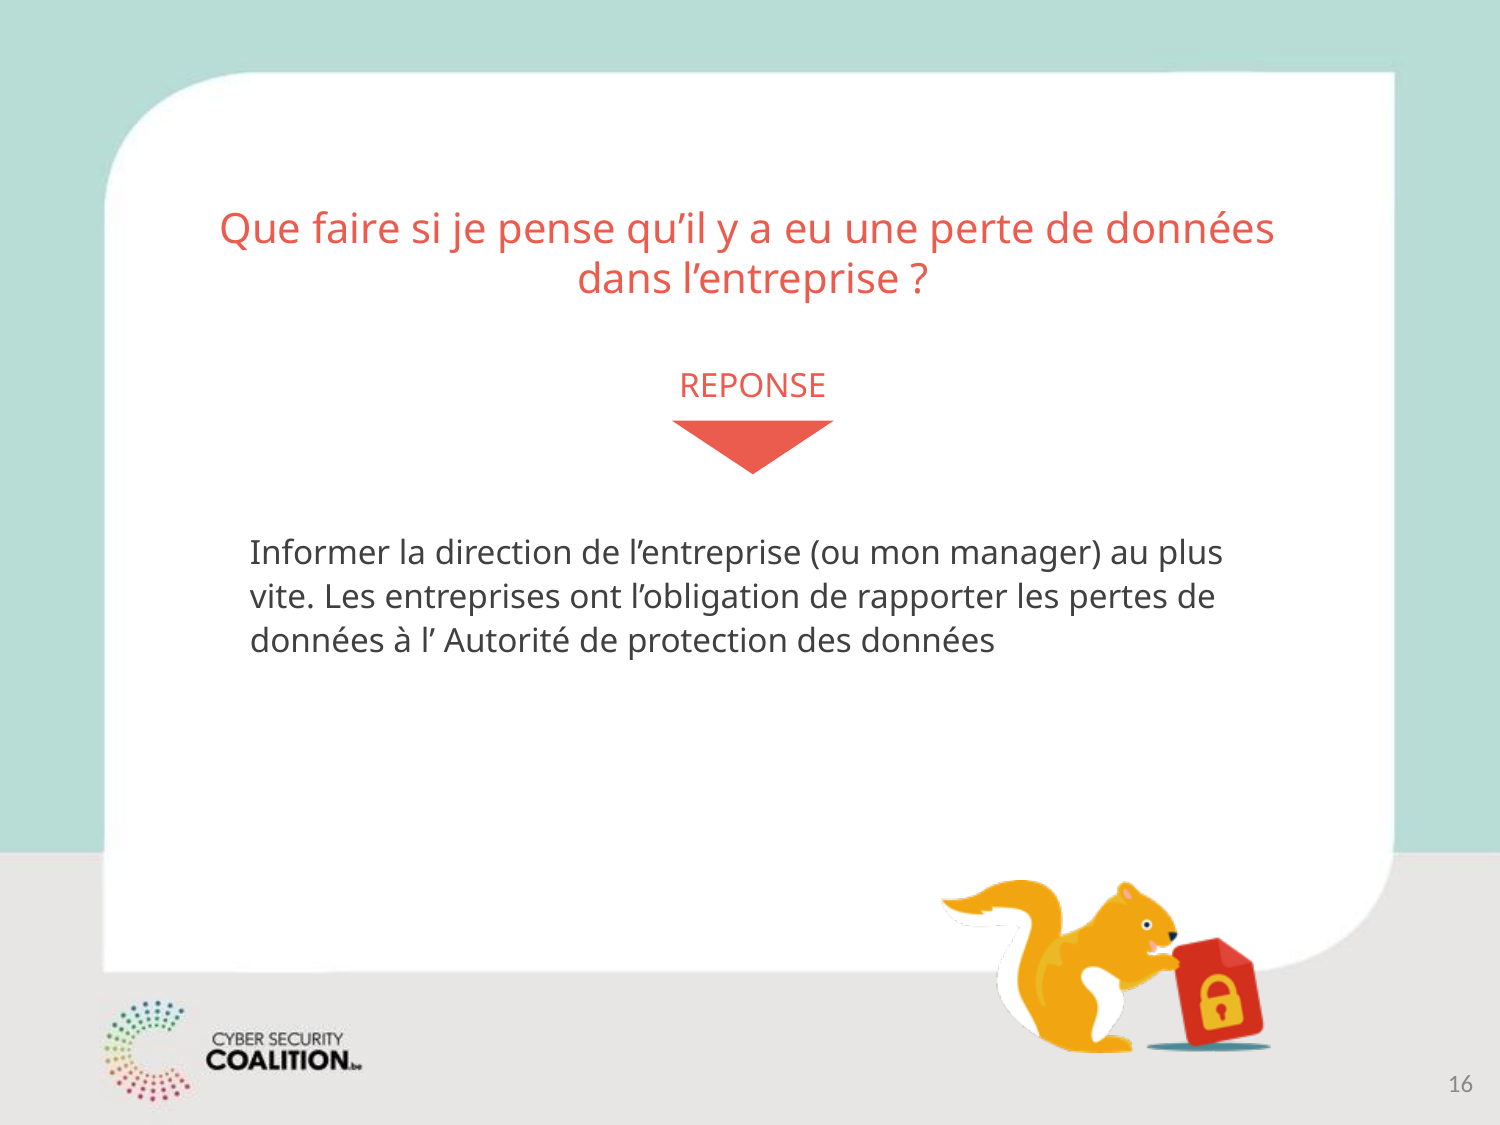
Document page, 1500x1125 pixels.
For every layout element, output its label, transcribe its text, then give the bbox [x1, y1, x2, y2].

text_box REPONSE [654, 356, 851, 412]
slide_number ‹#› [1425, 1052, 1497, 1112]
title Que faire si je pense qu’il y a eu une perte de données dans l’entreprise ? [172, 200, 1334, 354]
picture [0, 0, 1500, 1125]
list Informer la direction de l’entreprise (ou mon manager) au plus vite. Les entreprises ont l’obligation de rapporter les pertes de données à l’ Autorité de protection des données [235, 519, 1271, 850]
text_box [671, 420, 834, 475]
